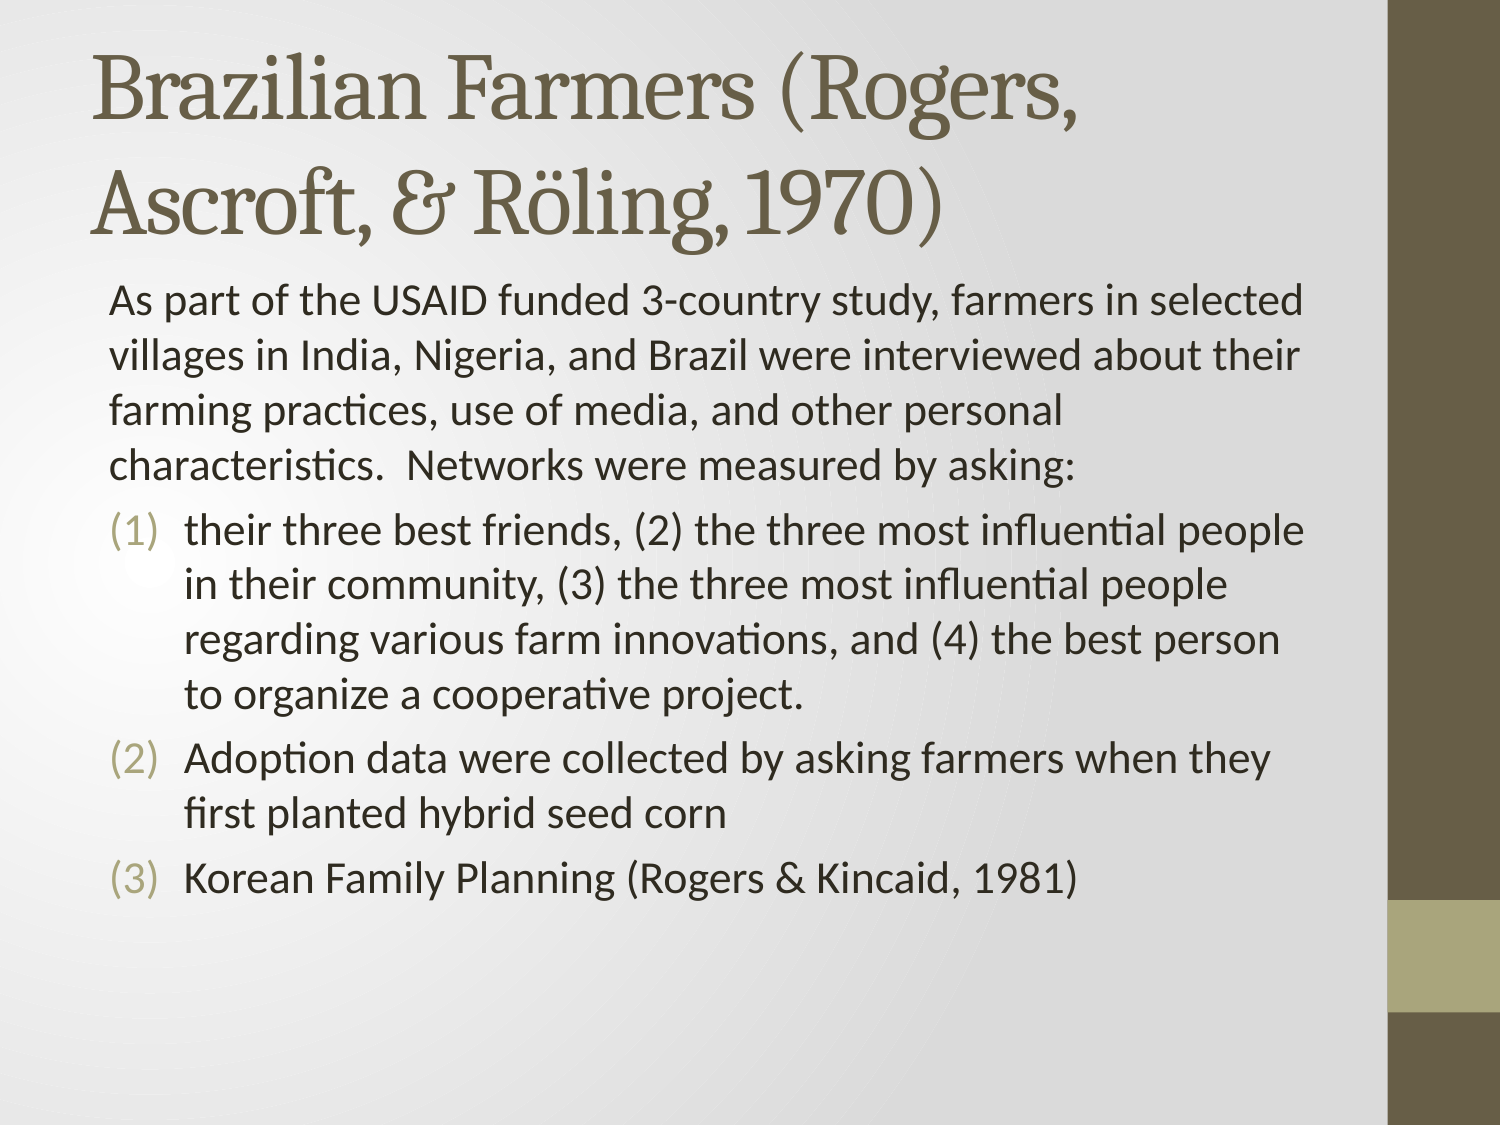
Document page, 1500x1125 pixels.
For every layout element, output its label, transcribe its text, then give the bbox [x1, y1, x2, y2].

title Brazilian Farmers (Rogers, Ascroft, & Röling, 1970) [75, 45, 1325, 233]
list As part of the USAID funded 3-country study, farmers in selected villages in India, Nigeria, and Brazil were interviewed about their farming practices, use of media, and other personal characteristics. Networks were measured by asking: their three best friends, (2) the three most influential people in their community, (3) the three most influential people regarding various farm innovations, and (4) the best person to organize a cooperative project. Adoption data were collected by asking farmers when they first planted hybrid seed corn Korean Family Planning (Rogers & Kincaid, 1981) [75, 262, 1325, 1050]
